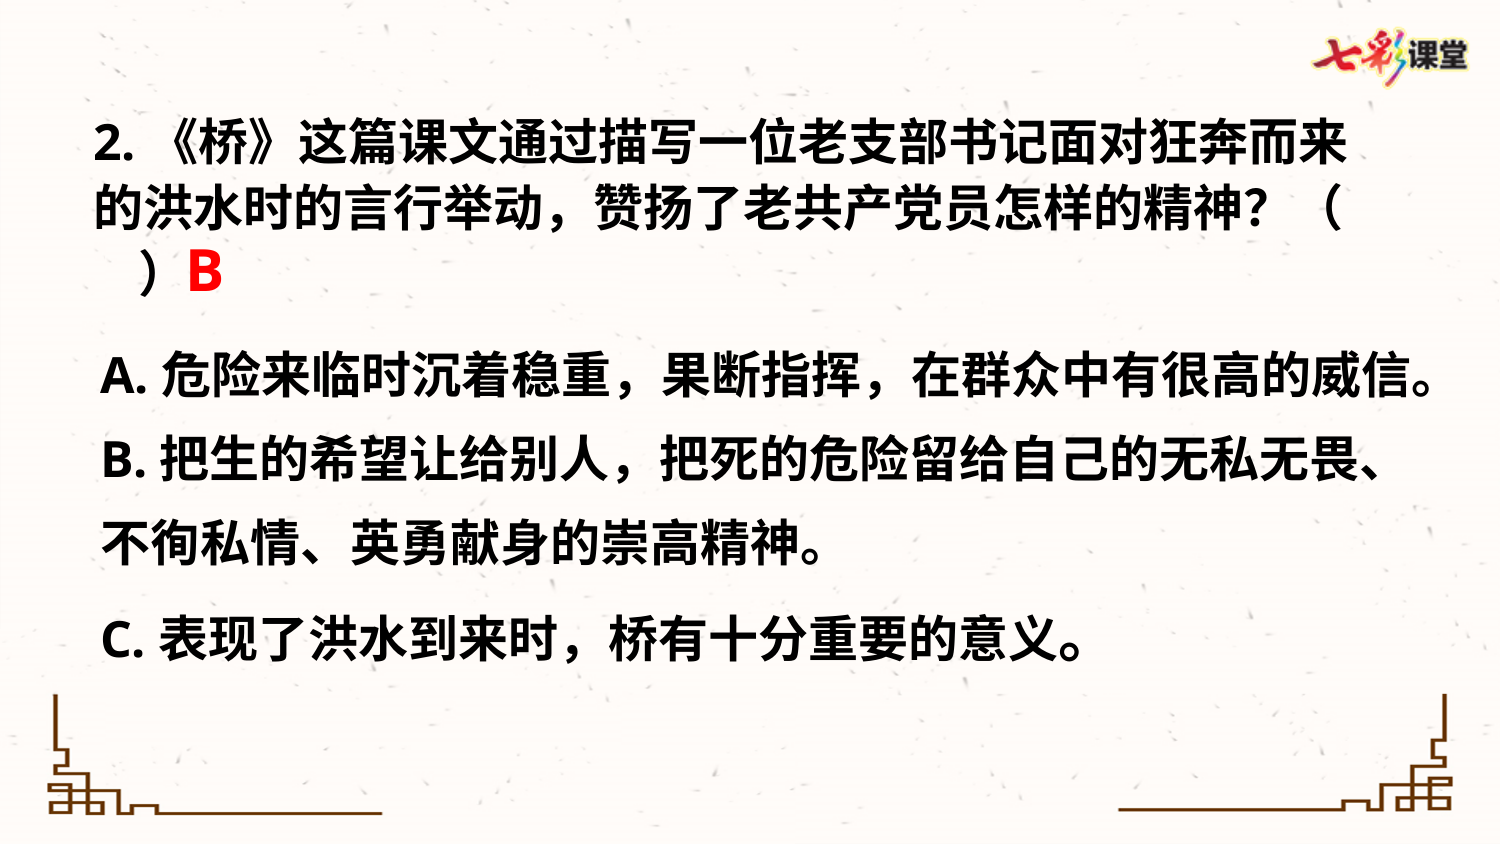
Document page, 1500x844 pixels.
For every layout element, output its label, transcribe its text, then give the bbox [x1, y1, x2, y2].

text_box 2.《桥》这篇课文通过描写一位老支部书记面对狂奔而来的洪水时的言行举动，赞扬了老共产党员怎样的精神？（ ） [78, 97, 1367, 310]
picture [0, 0, 1500, 844]
text_box B [170, 226, 252, 311]
text_box A.危险来临时沉着稳重，果断指挥，在群众中有很高的威信。 B.把生的希望让给别人，把死的危险留给自己的无私无畏、不徇私情、英勇献身的崇高精神。 C.表现了洪水到来时，桥有十分重要的意义。 [85, 311, 1429, 775]
